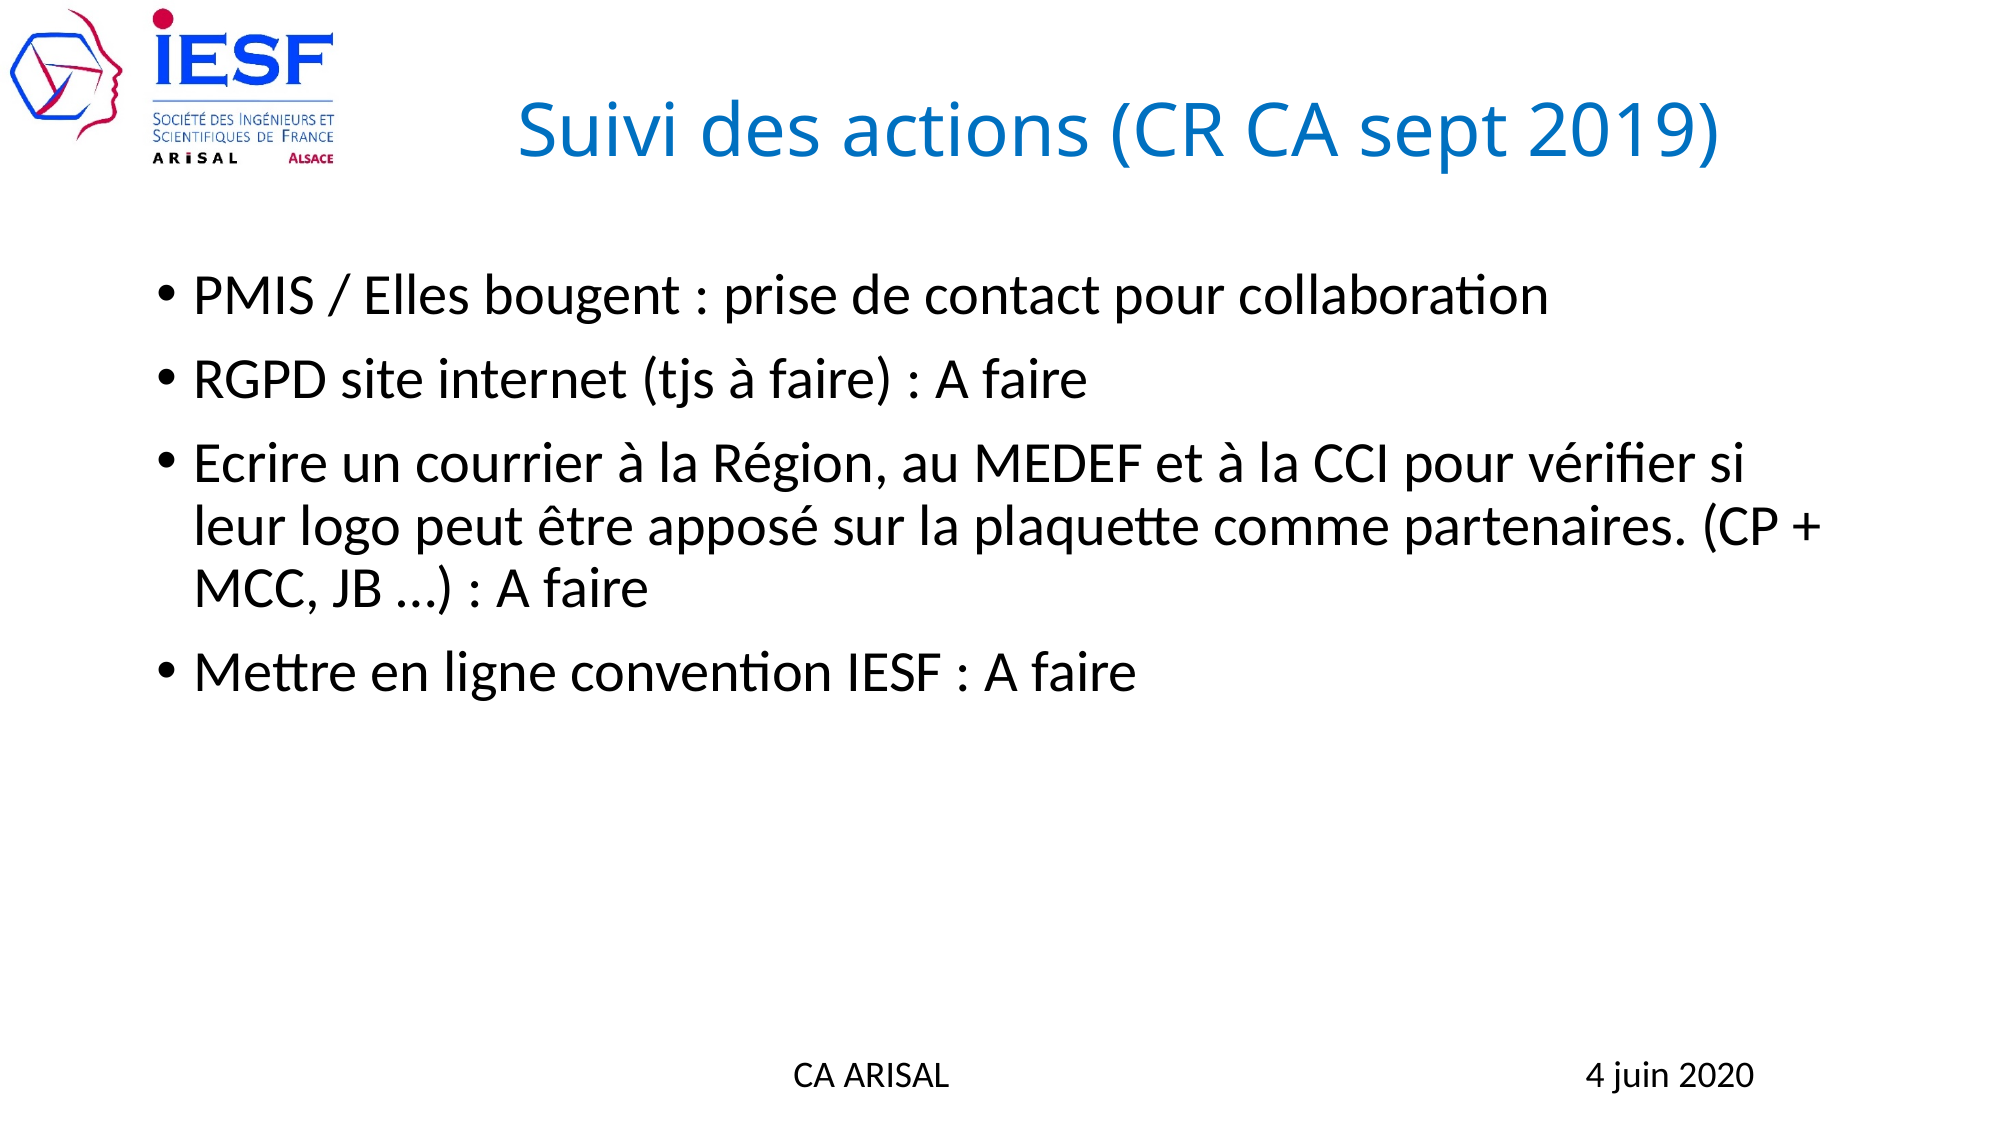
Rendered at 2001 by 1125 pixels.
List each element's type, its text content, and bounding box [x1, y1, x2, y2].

picture [0, 0, 343, 172]
text_box Suivi des actions (CR CA sept 2019) [502, 59, 1863, 206]
list PMIS / Elles bougent : prise de contact pour collaboration RGPD site internet (tjs à faire) : A faire Ecrire un courrier à la Région, au MEDEF et à la CCI pour vérifier si leur logo peut être apposé sur la plaquette comme partenaires. (CP + MCC, JB …) : A faire Mettre en ligne convention IESF : A faire [141, 257, 1867, 1066]
